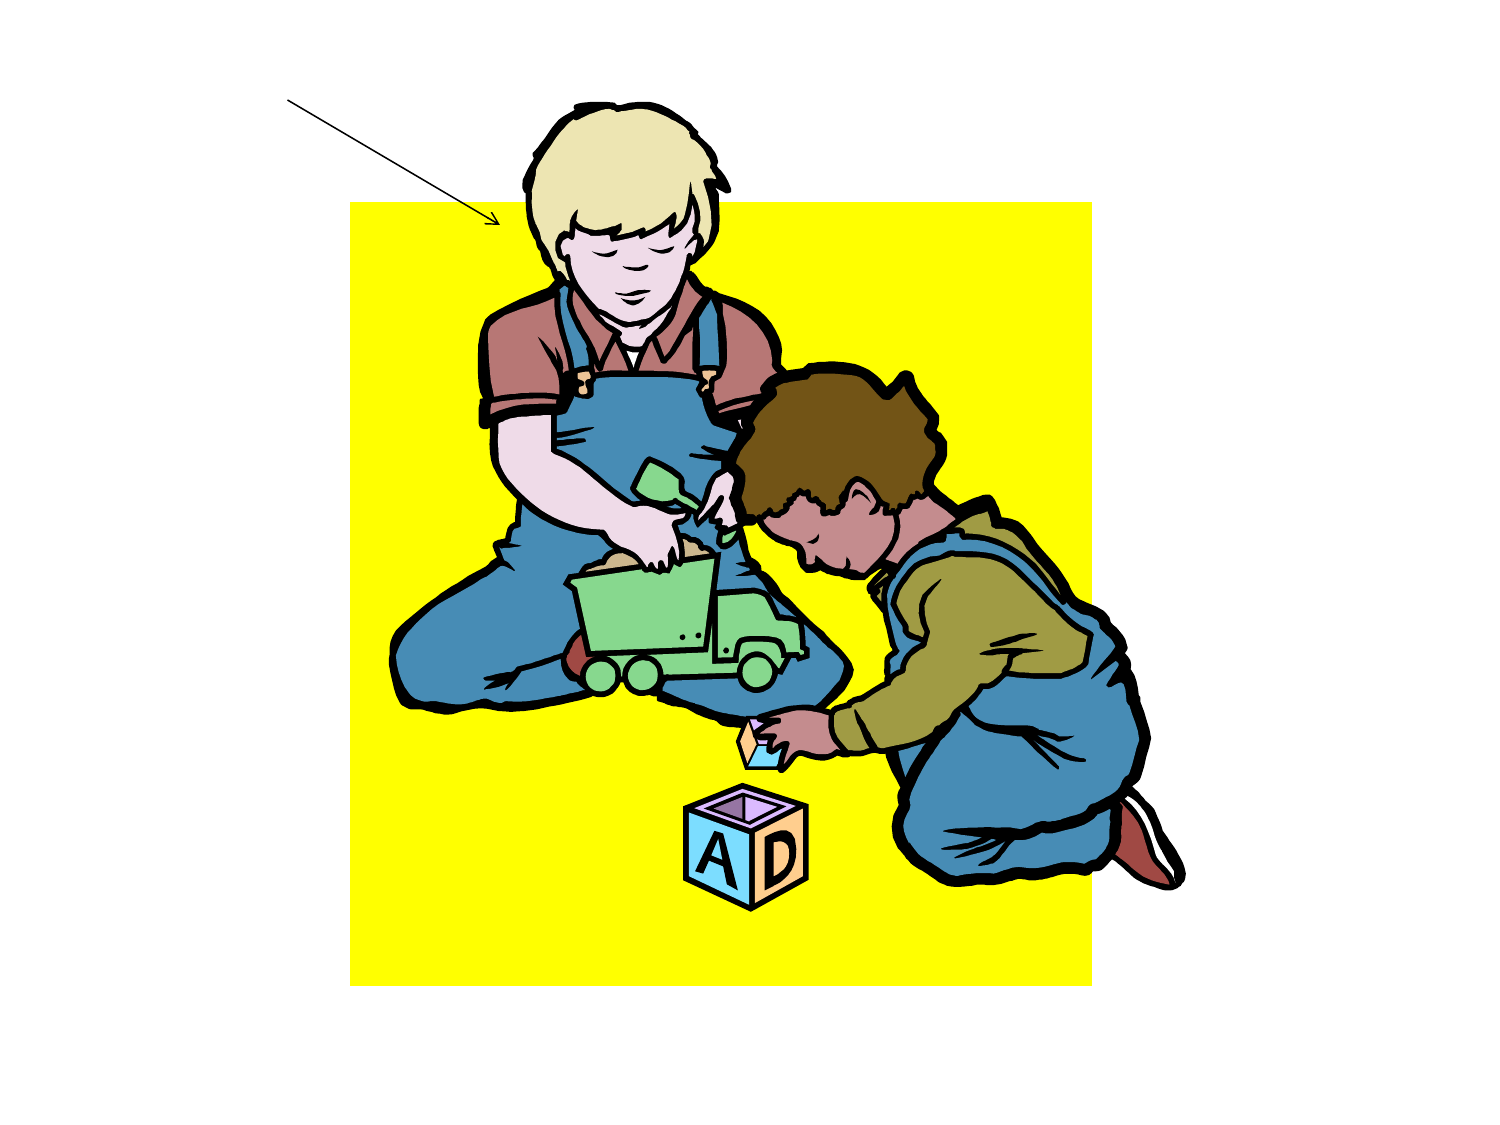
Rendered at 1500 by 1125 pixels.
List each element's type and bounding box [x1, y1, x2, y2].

text_box [287, 99, 501, 226]
picture [349, 99, 1188, 986]
